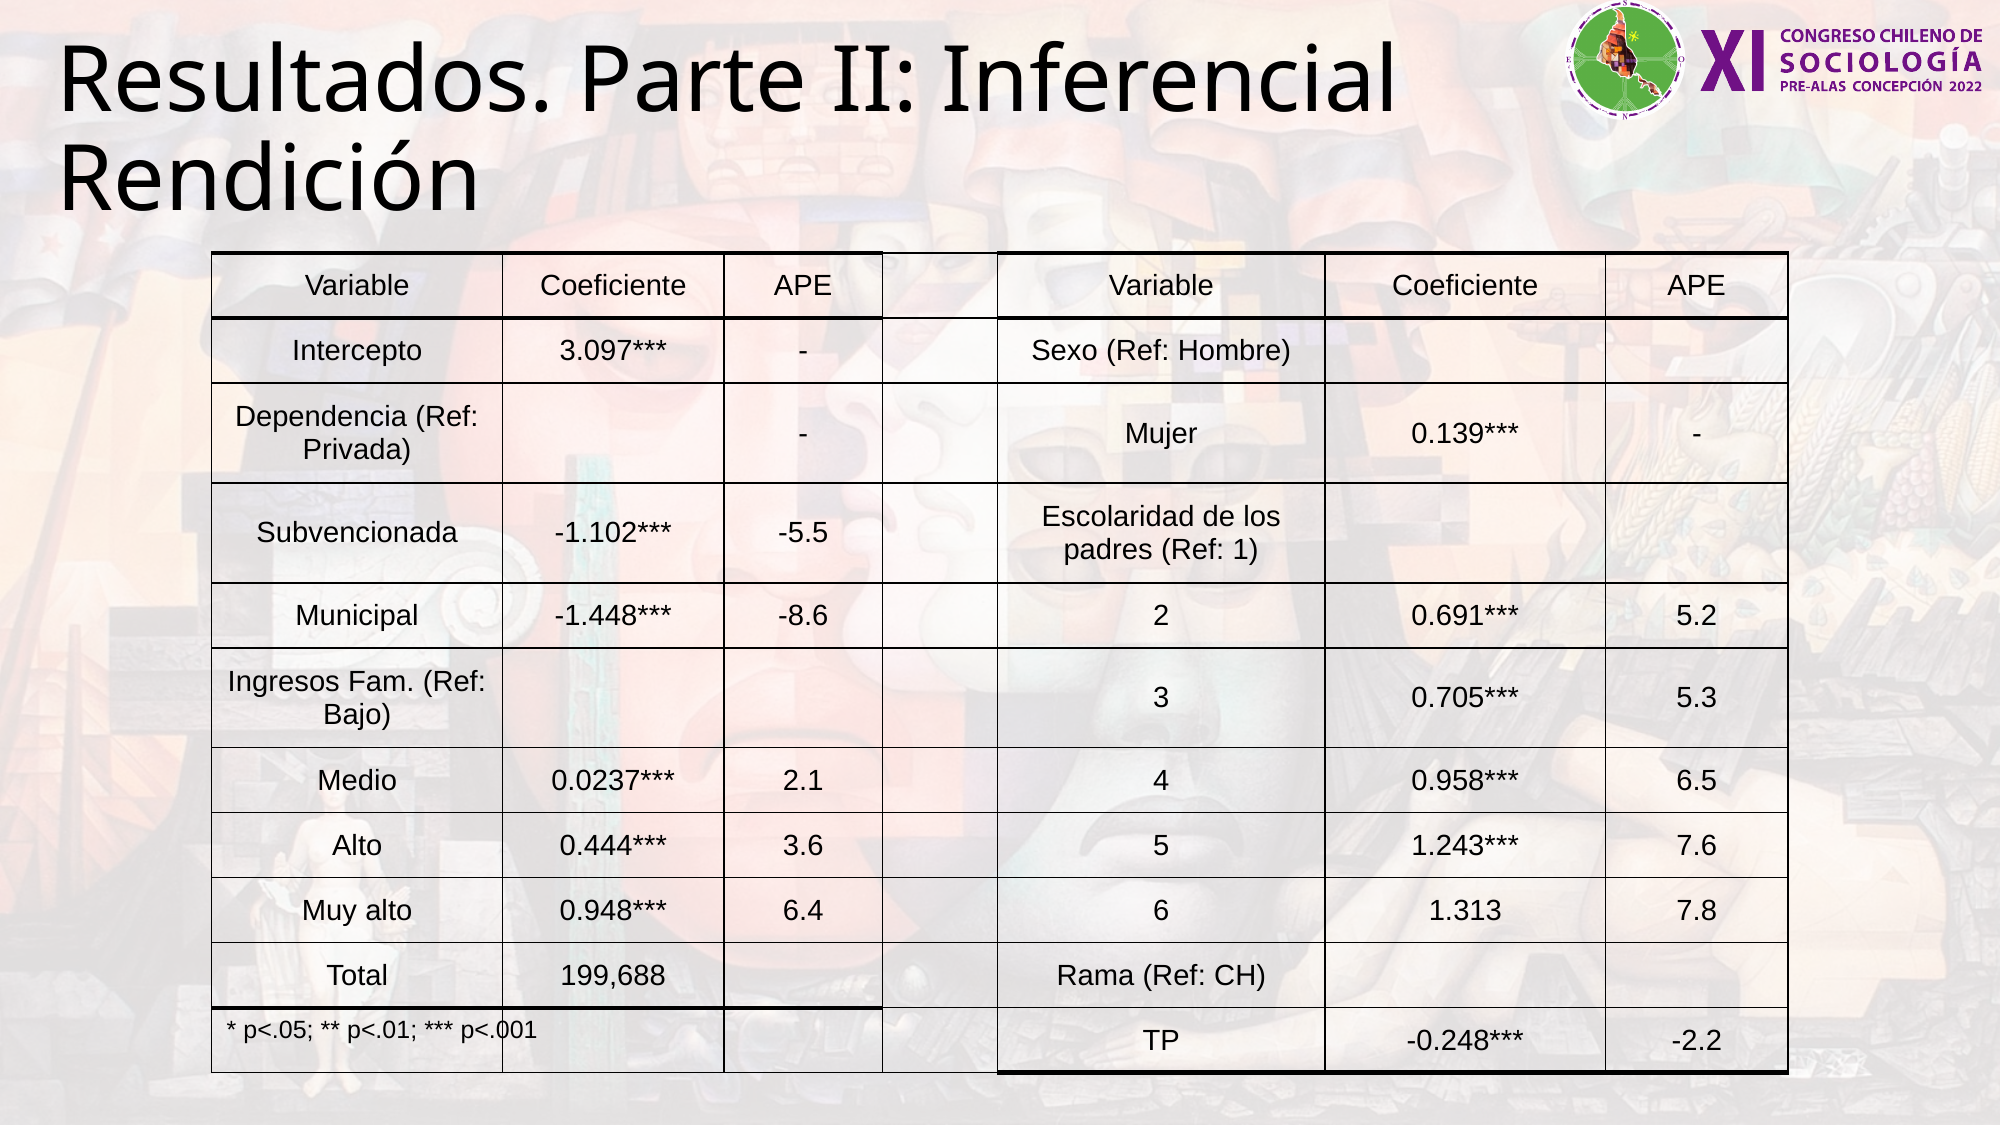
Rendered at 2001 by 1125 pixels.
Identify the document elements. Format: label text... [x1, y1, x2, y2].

table_cell [1606, 943, 1787, 1007]
table_header Coeficiente [1326, 255, 1605, 316]
table_cell [883, 878, 997, 942]
table_cell [883, 1008, 997, 1072]
table_cell - [725, 320, 882, 382]
table_cell -1.102*** [503, 484, 723, 582]
table_cell [883, 649, 997, 747]
table_header [883, 254, 997, 317]
table_cell [503, 384, 723, 482]
table_cell [1326, 943, 1605, 1007]
table_cell Municipal [212, 584, 502, 647]
table_cell -0.248*** [1326, 1008, 1605, 1070]
table_cell 6 [998, 878, 1324, 942]
table_cell -8.6 [725, 584, 882, 647]
table_header Coeficiente [503, 255, 723, 316]
table_cell [883, 384, 997, 482]
table_cell - [725, 384, 882, 482]
table_cell 2.1 [725, 748, 882, 812]
table_cell -5.5 [725, 484, 882, 582]
table_header APE [1606, 255, 1787, 316]
table_cell Sexo (Ref: Hombre) [998, 320, 1324, 382]
table_cell [1326, 484, 1605, 582]
table_cell 0.444*** [503, 813, 723, 877]
table_cell [503, 649, 723, 747]
table_cell Total [212, 943, 502, 1001]
table_cell [883, 813, 997, 877]
table_cell [704, 1010, 723, 1072]
table_cell [883, 943, 997, 1007]
table_cell [883, 584, 997, 647]
table_cell [1606, 484, 1787, 582]
table_cell Intercepto [212, 320, 502, 382]
table_cell 0.691*** [1326, 584, 1605, 647]
table_cell [1326, 320, 1605, 382]
table_cell 5 [998, 813, 1324, 877]
table_cell 5.2 [1606, 584, 1787, 647]
table_cell 2 [998, 584, 1324, 647]
table_cell Medio [212, 748, 502, 812]
table_cell 3 [998, 649, 1324, 747]
list * p<.05; ** p<.01; *** p<.001 [211, 1001, 704, 1079]
table_cell -2.2 [1606, 1008, 1787, 1070]
table_cell 5.3 [1606, 649, 1787, 747]
table_header APE [725, 255, 882, 316]
table_cell 3.097*** [503, 320, 723, 382]
table_cell [725, 943, 882, 1006]
picture [1565, 0, 1982, 121]
table_cell Rama (Ref: CH) [998, 943, 1324, 1007]
table_cell - [1606, 384, 1787, 482]
table_cell 1.313 [1326, 878, 1605, 942]
table_cell 0.958*** [1326, 748, 1605, 812]
table_cell [1606, 320, 1787, 382]
table_cell 199,688 [503, 943, 723, 1006]
table_header Variable [998, 255, 1324, 316]
text_box Resultados. Parte II: Inferencial Rendición [41, 17, 1566, 245]
table_cell -1.448*** [503, 584, 723, 647]
table_cell 4 [998, 748, 1324, 812]
table_cell 1.243*** [1326, 813, 1605, 877]
table_cell Subvencionada [212, 484, 502, 582]
table_cell 7.6 [1606, 813, 1787, 877]
table_cell [725, 649, 882, 747]
table_cell 0.705*** [1326, 649, 1605, 747]
table_cell TP [998, 1008, 1324, 1070]
table_cell 0.948*** [503, 878, 723, 942]
table_cell Ingresos Fam. (Ref: Bajo) [212, 649, 502, 747]
table_cell 3.6 [725, 813, 882, 877]
table_cell Alto [212, 813, 502, 877]
table_cell Muy alto [212, 878, 502, 942]
table_cell [883, 484, 997, 582]
table_header Variable [212, 255, 502, 316]
table_cell 0.0237*** [503, 748, 723, 812]
table_cell 7.8 [1606, 878, 1787, 942]
table_cell 0.139*** [1326, 384, 1605, 482]
table_cell 6.4 [725, 878, 882, 942]
table_cell [883, 748, 997, 812]
table_cell Escolaridad de los padres (Ref: 1) [998, 484, 1324, 582]
table_cell [725, 1010, 882, 1072]
table_cell Dependencia (Ref: Privada) [212, 384, 502, 482]
table_cell [883, 319, 997, 382]
table_cell Mujer [998, 384, 1324, 482]
table_cell 6.5 [1606, 748, 1787, 812]
